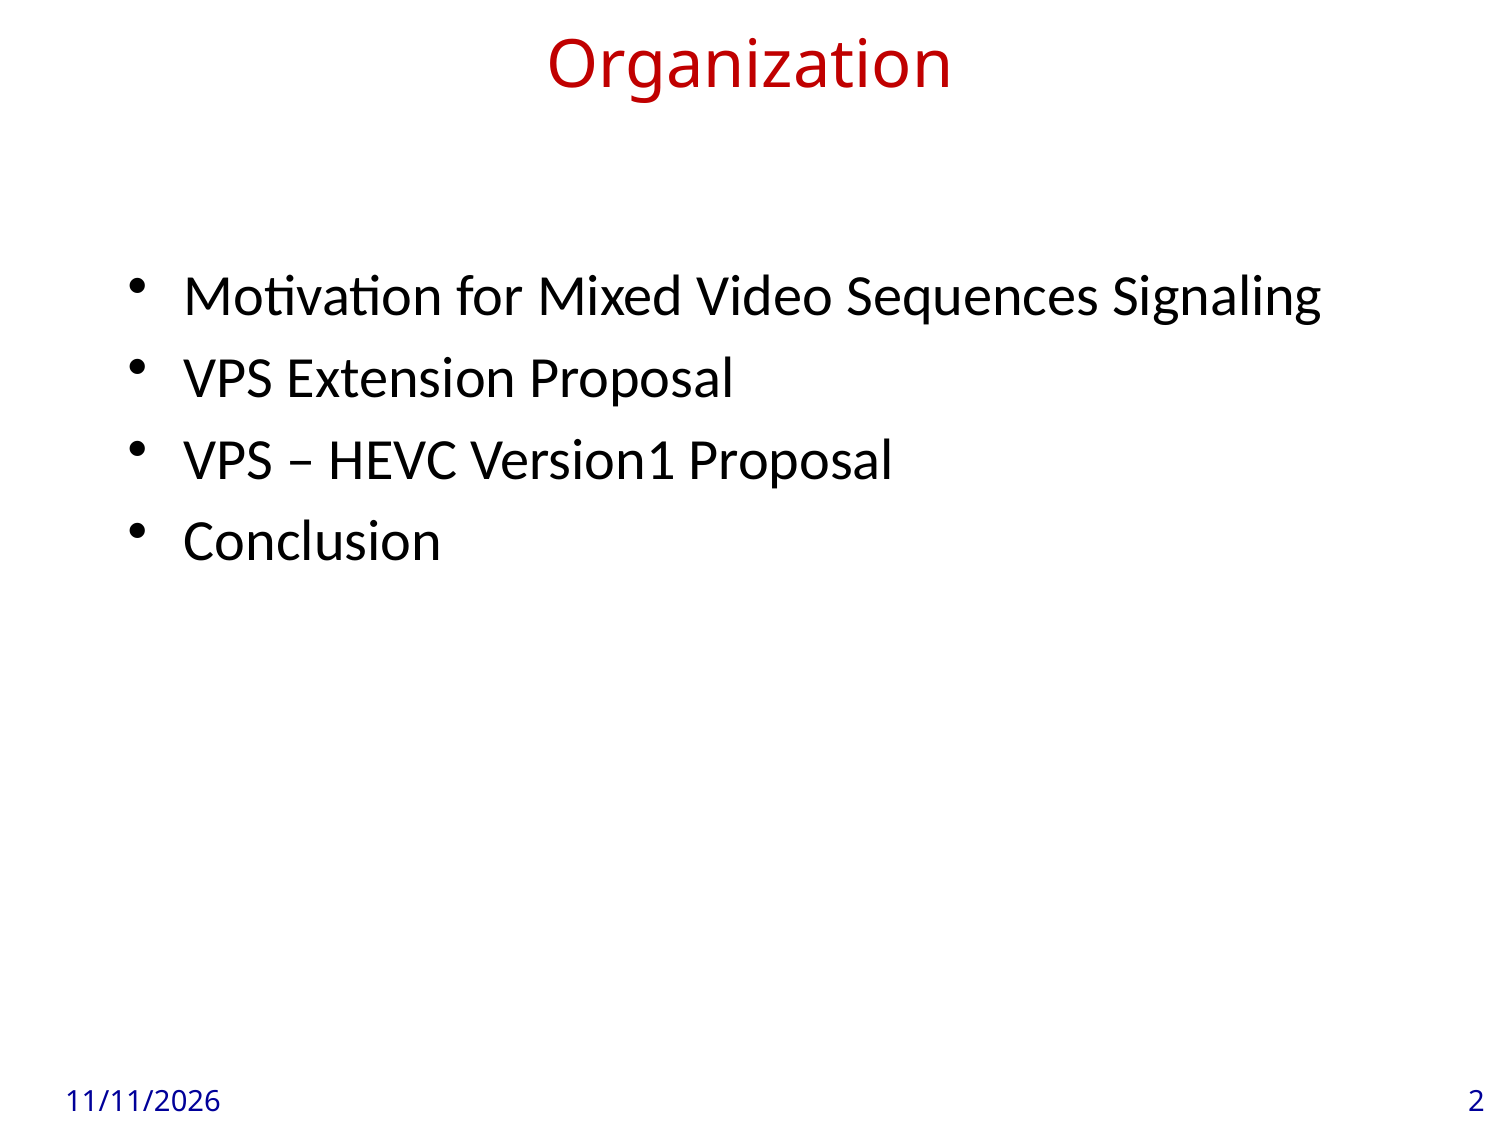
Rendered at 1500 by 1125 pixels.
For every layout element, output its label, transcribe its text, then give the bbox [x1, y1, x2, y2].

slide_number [49, 1074, 363, 1125]
title Organization [37, 12, 1463, 109]
slide_number 2 [1224, 1074, 1500, 1125]
list Motivation for Mixed Video Sequences Signaling VPS Extension Proposal VPS – HEVC Version1 Proposal Conclusion [112, 249, 1426, 938]
